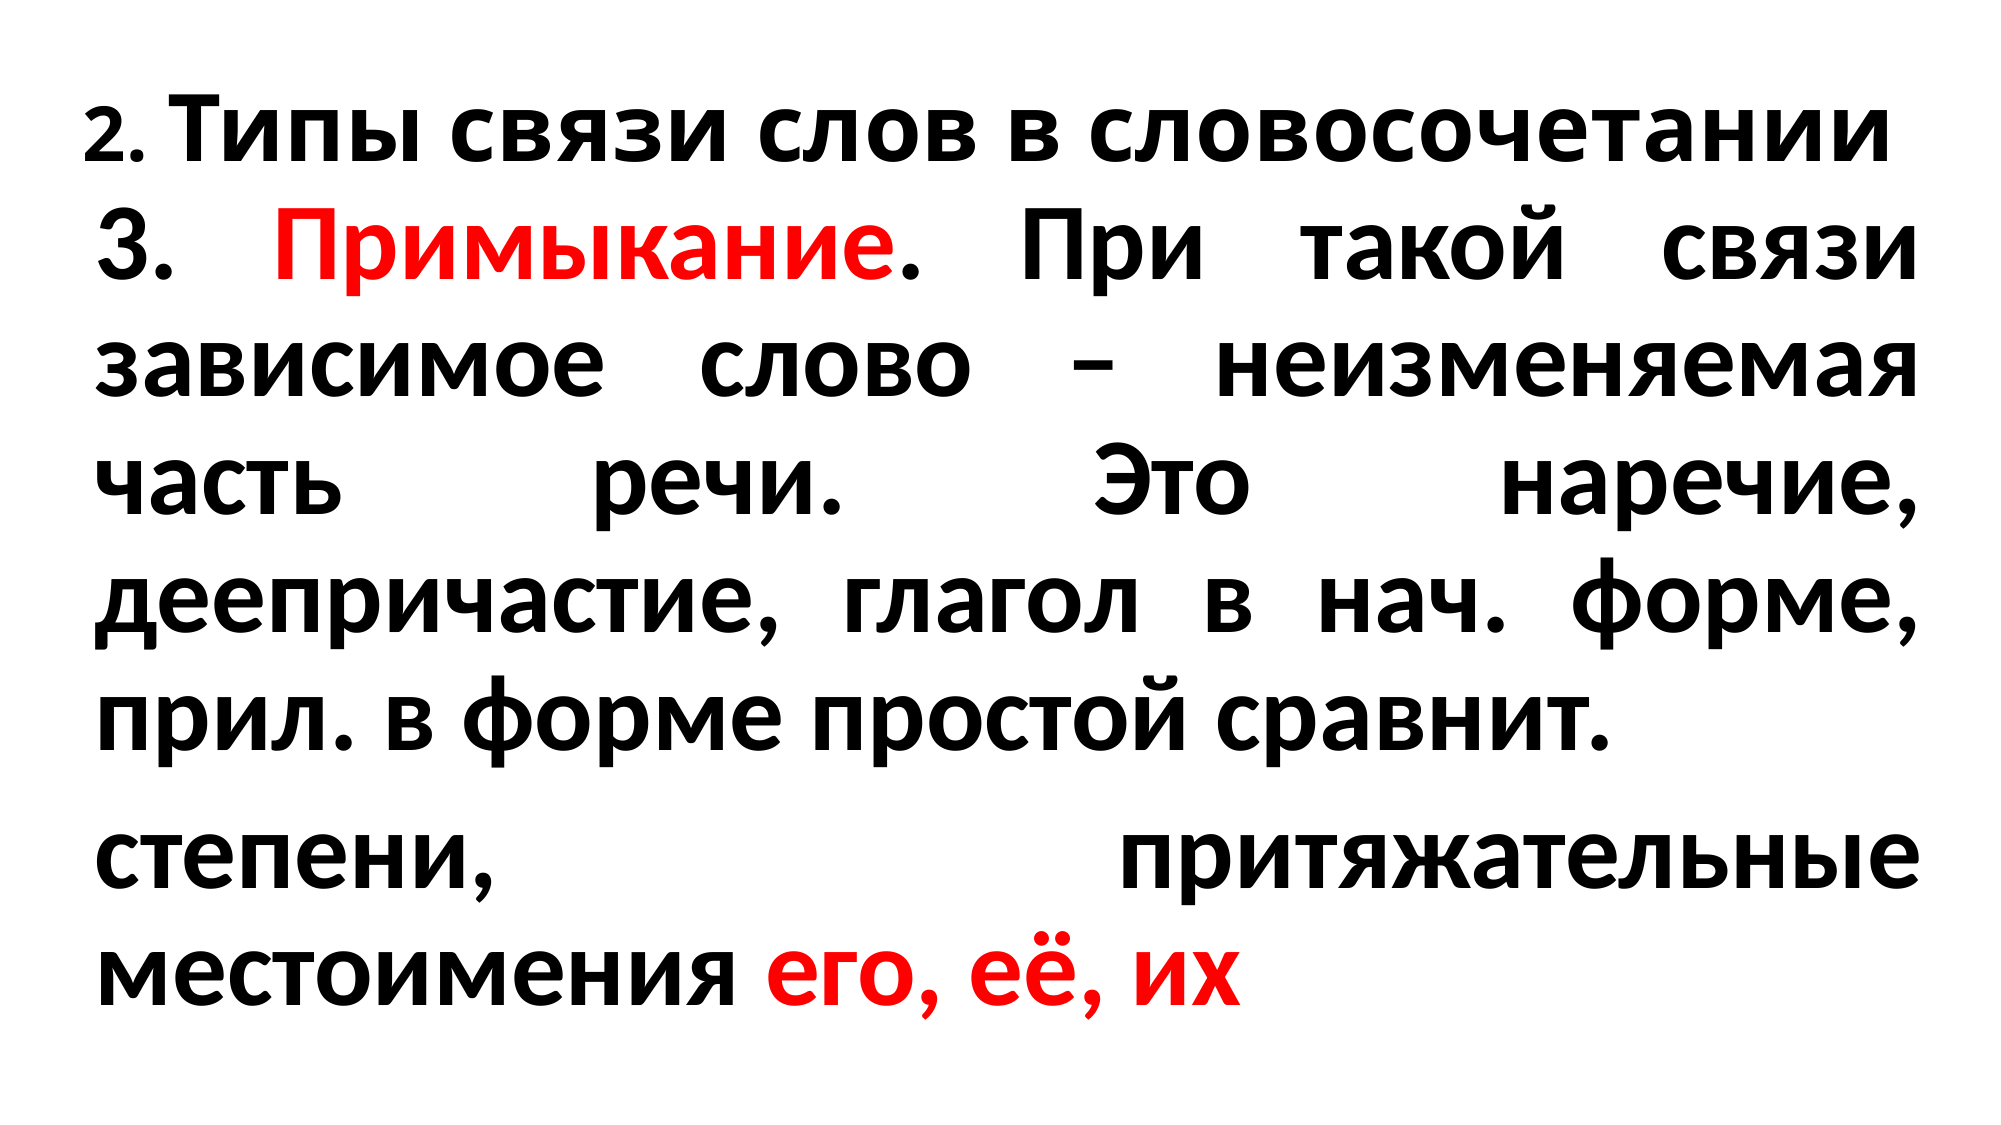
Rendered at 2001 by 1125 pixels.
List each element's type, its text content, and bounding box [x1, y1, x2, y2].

list 3. Примыкание. При такой связи зависимое слово – неизменяемая часть речи. Это наречие, деепричастие, глагол в нач. форме, прил. в форме простой сравнит. степени, притяжательные местоимения его, её, их [79, 177, 1937, 1045]
title 2. Типы связи слов в словосочетании [67, 40, 1920, 223]
